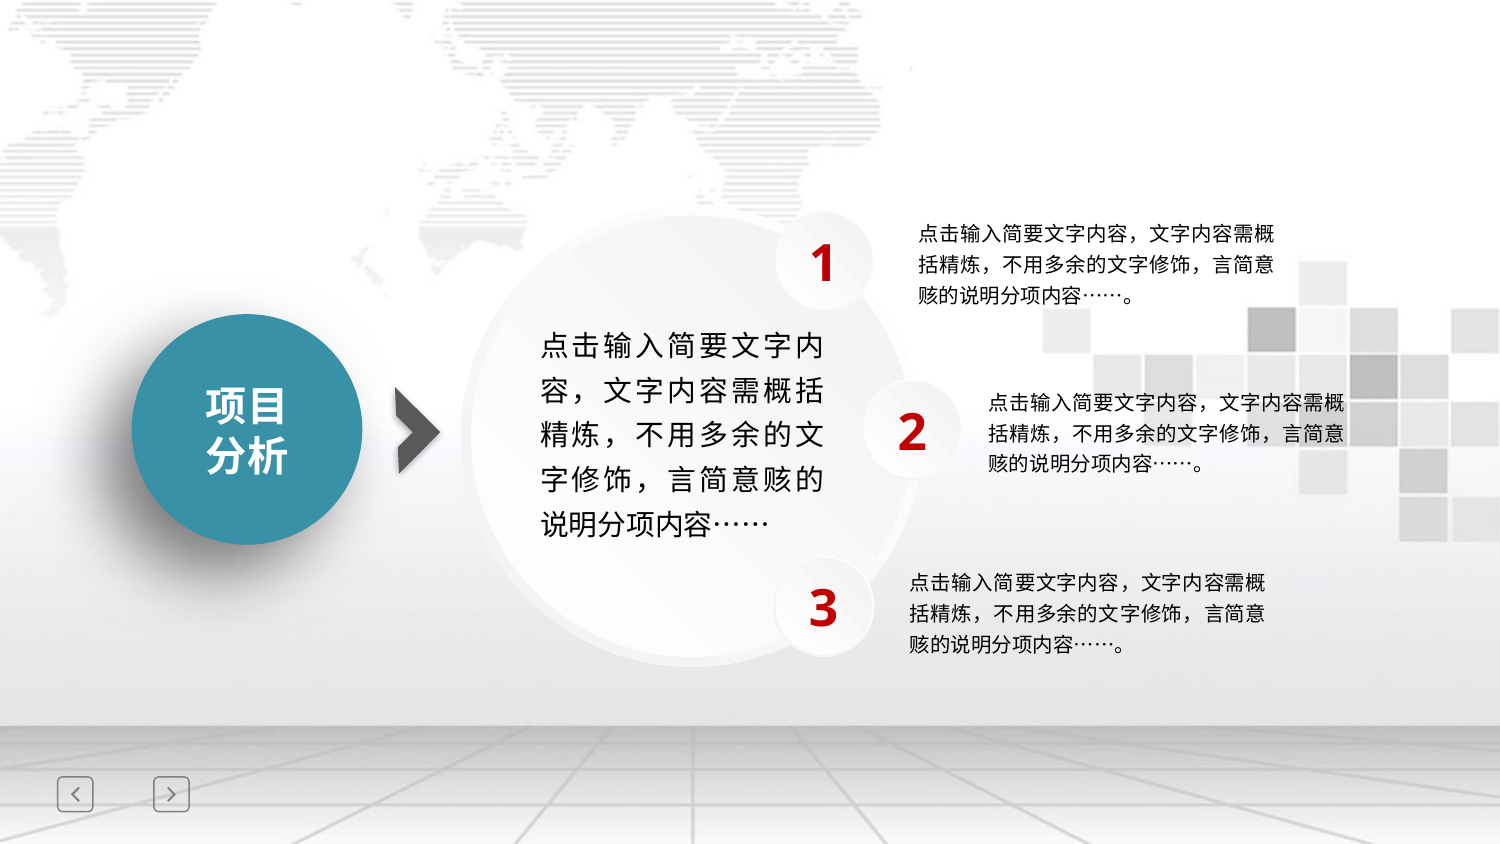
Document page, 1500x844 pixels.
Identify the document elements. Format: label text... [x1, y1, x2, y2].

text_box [773, 555, 875, 657]
text_box [129, 312, 365, 547]
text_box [773, 210, 875, 312]
text_box 点击输入简要文字内容，文字内容需概括精炼，不用多余的文字修饰，言简意赅的说明分项内容……。 [926, 563, 1267, 657]
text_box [861, 378, 963, 481]
text_box 点击输入简要文字内容，文字内容需概括精炼，不用多余的文字修饰，言简意赅的说明分项内容……。 [926, 214, 1275, 308]
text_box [460, 205, 923, 667]
picture [0, 0, 1500, 844]
text_box [394, 386, 441, 474]
text_box 项目 分析 [205, 380, 289, 480]
text_box 点击输入简要文字内容，文字内容需概括精炼，不用多余的文字修饰，言简意赅的说明分项内容……。 [988, 383, 1345, 476]
